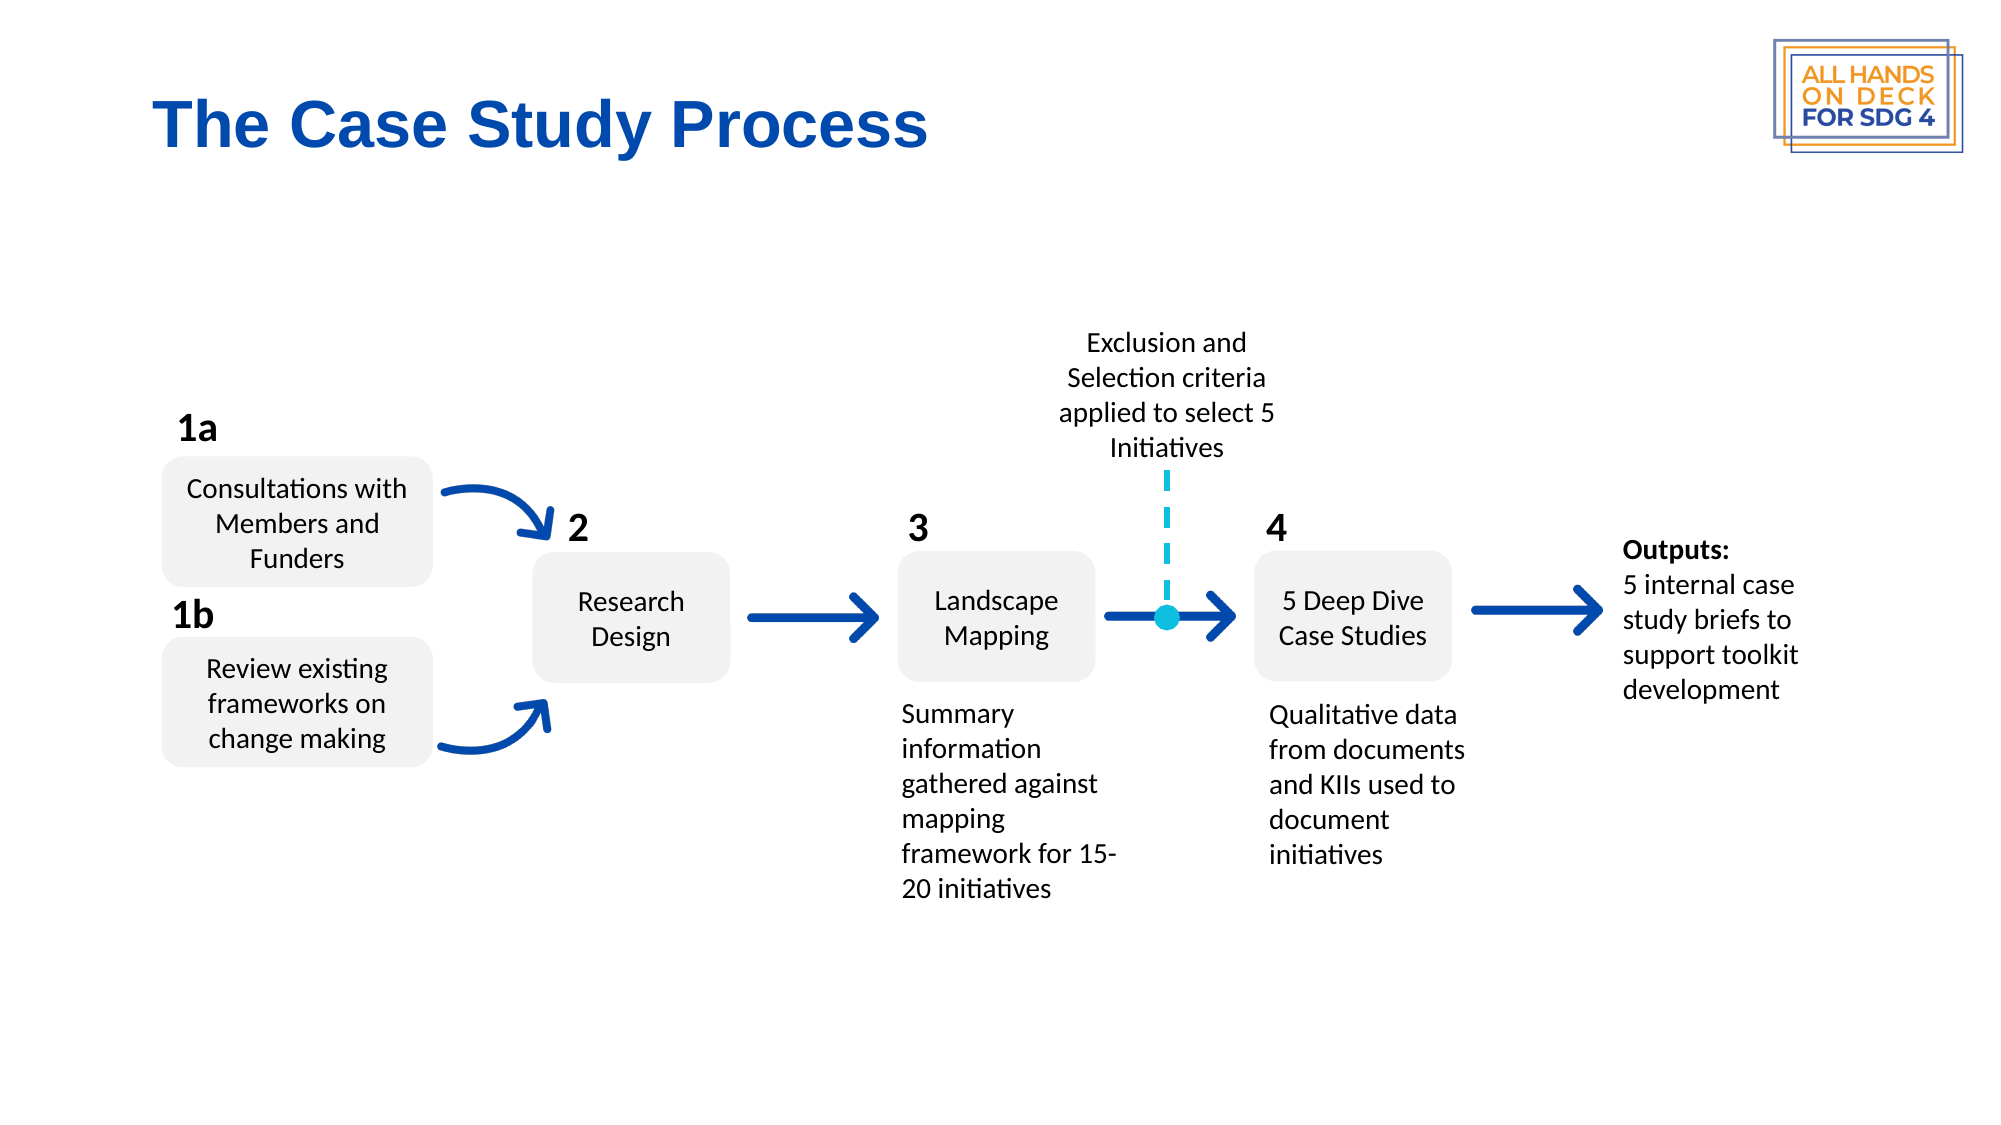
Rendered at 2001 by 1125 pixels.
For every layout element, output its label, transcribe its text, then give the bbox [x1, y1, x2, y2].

title The Case Study Process [137, 59, 1156, 193]
picture [1770, 34, 1978, 168]
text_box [156, 315, 1844, 917]
